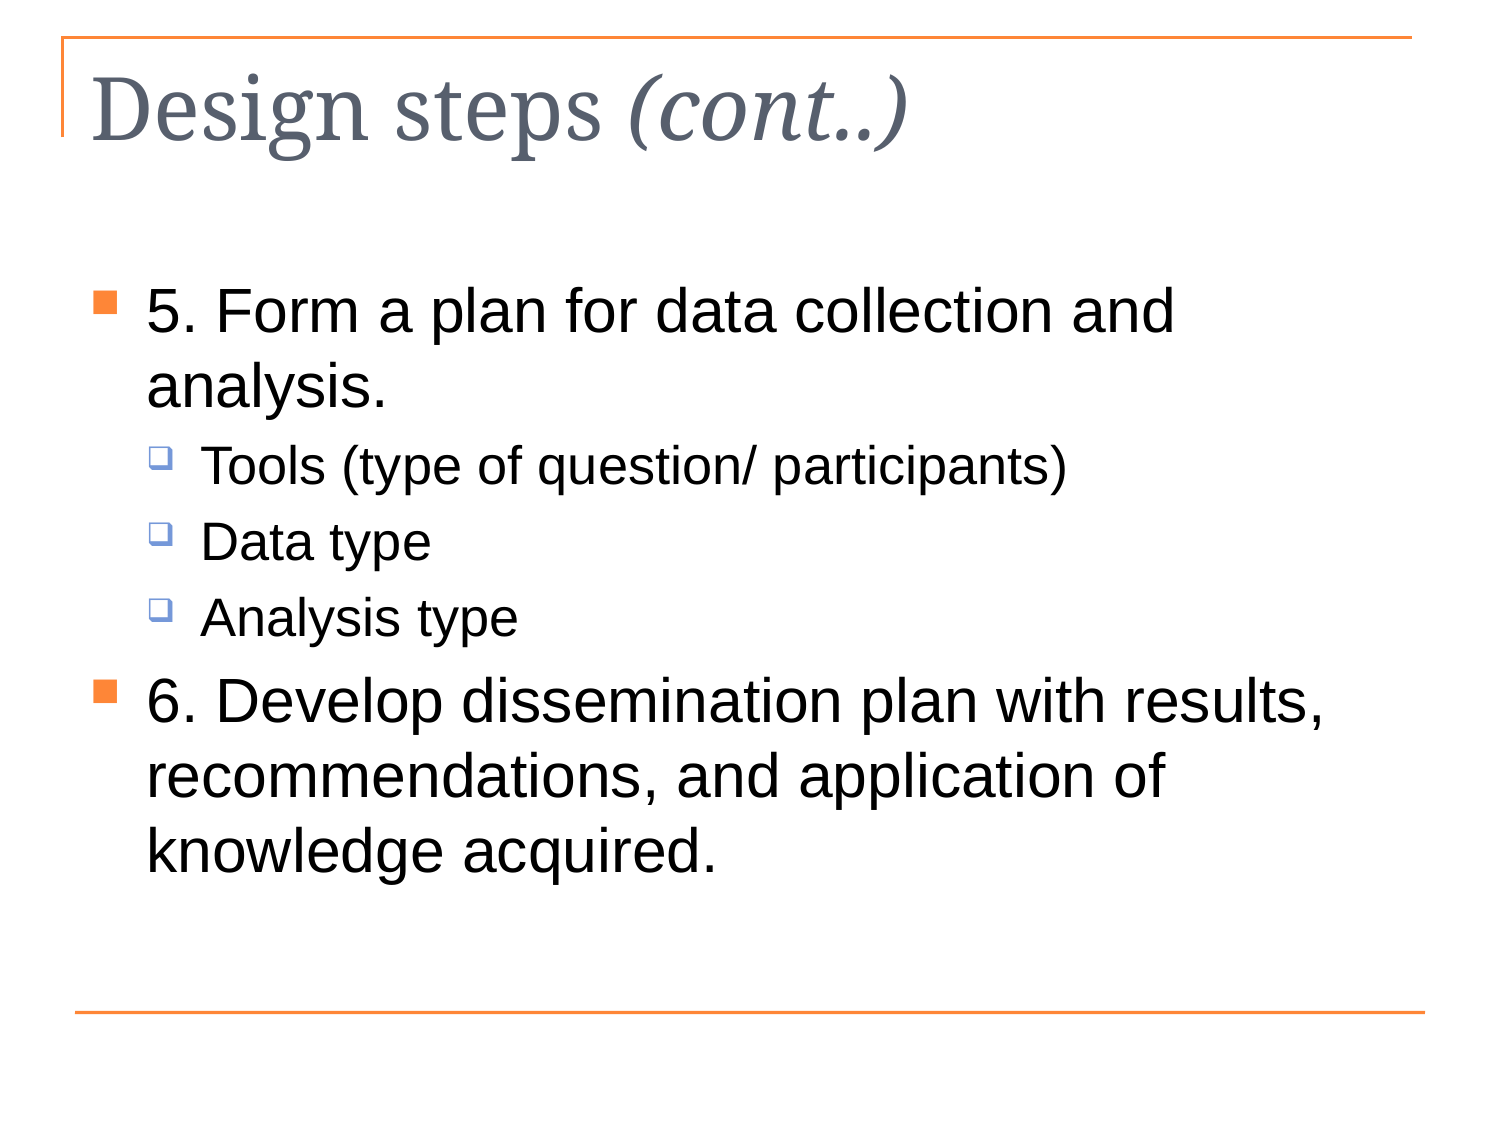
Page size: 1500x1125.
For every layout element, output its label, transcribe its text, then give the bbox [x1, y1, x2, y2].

list 5. Form a plan for data collection and analysis. Tools (type of question/ participants) Data type Analysis type 6. Develop dissemination plan with results, recommendations, and application of knowledge acquired. [75, 262, 1425, 1006]
title Design steps (cont..) [75, 45, 1425, 233]
